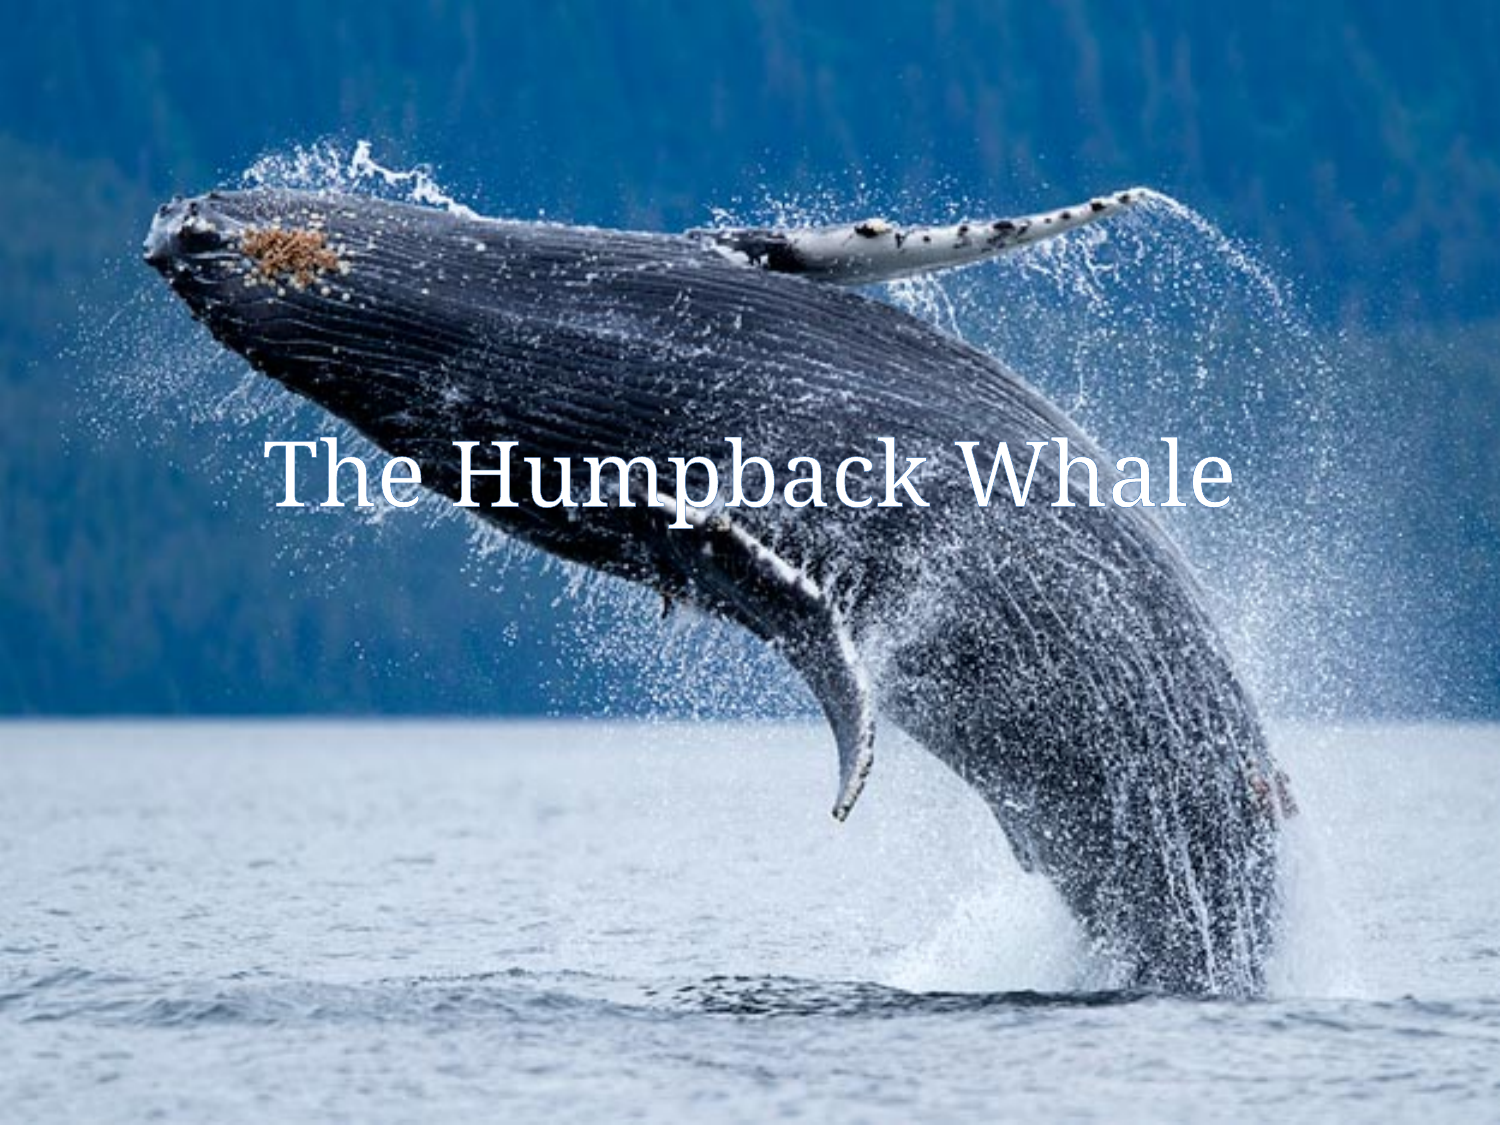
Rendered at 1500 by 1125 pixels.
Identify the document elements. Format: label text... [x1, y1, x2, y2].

title The Humpback Whale [112, 349, 1388, 591]
picture [0, 0, 1500, 1125]
